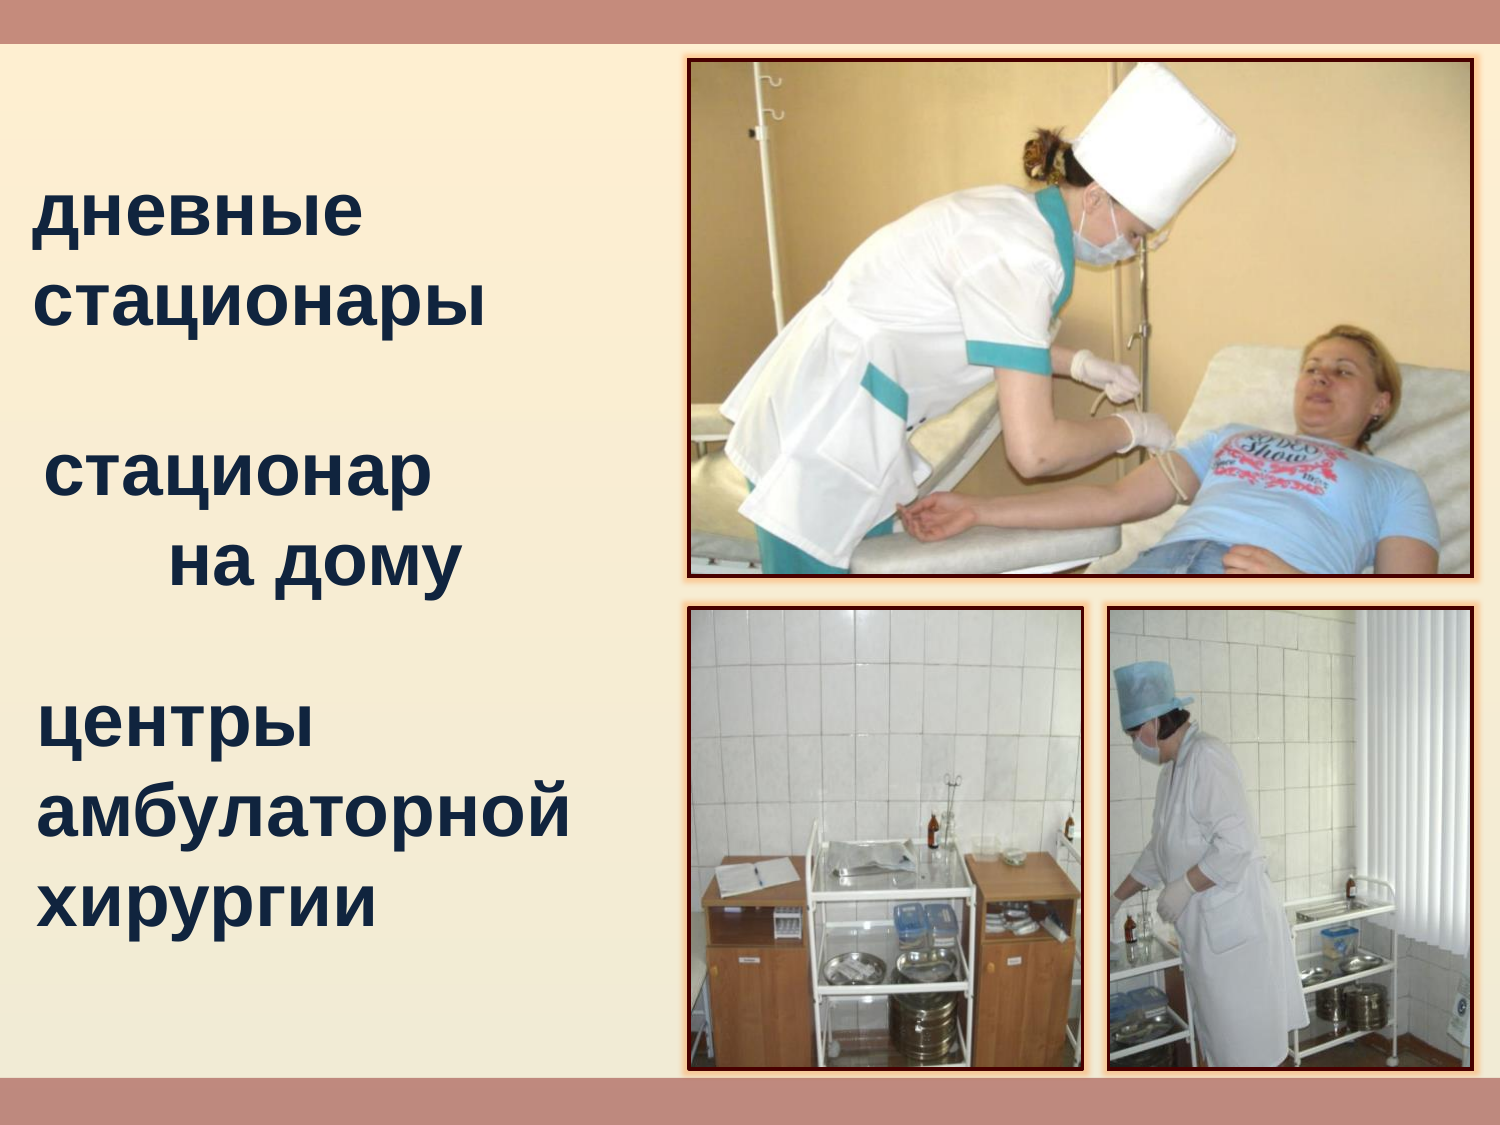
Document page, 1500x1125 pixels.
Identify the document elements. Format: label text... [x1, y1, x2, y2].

text_box [0, 1076, 1500, 1125]
text_box [0, 0, 1500, 46]
picture [690, 61, 1471, 575]
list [690, 609, 1081, 1068]
text_box центры амбулаторной хирургии [21, 664, 609, 950]
text_box стационар на дому [28, 412, 609, 608]
picture [1110, 609, 1471, 1068]
text_box дневные стационары [17, 152, 515, 348]
